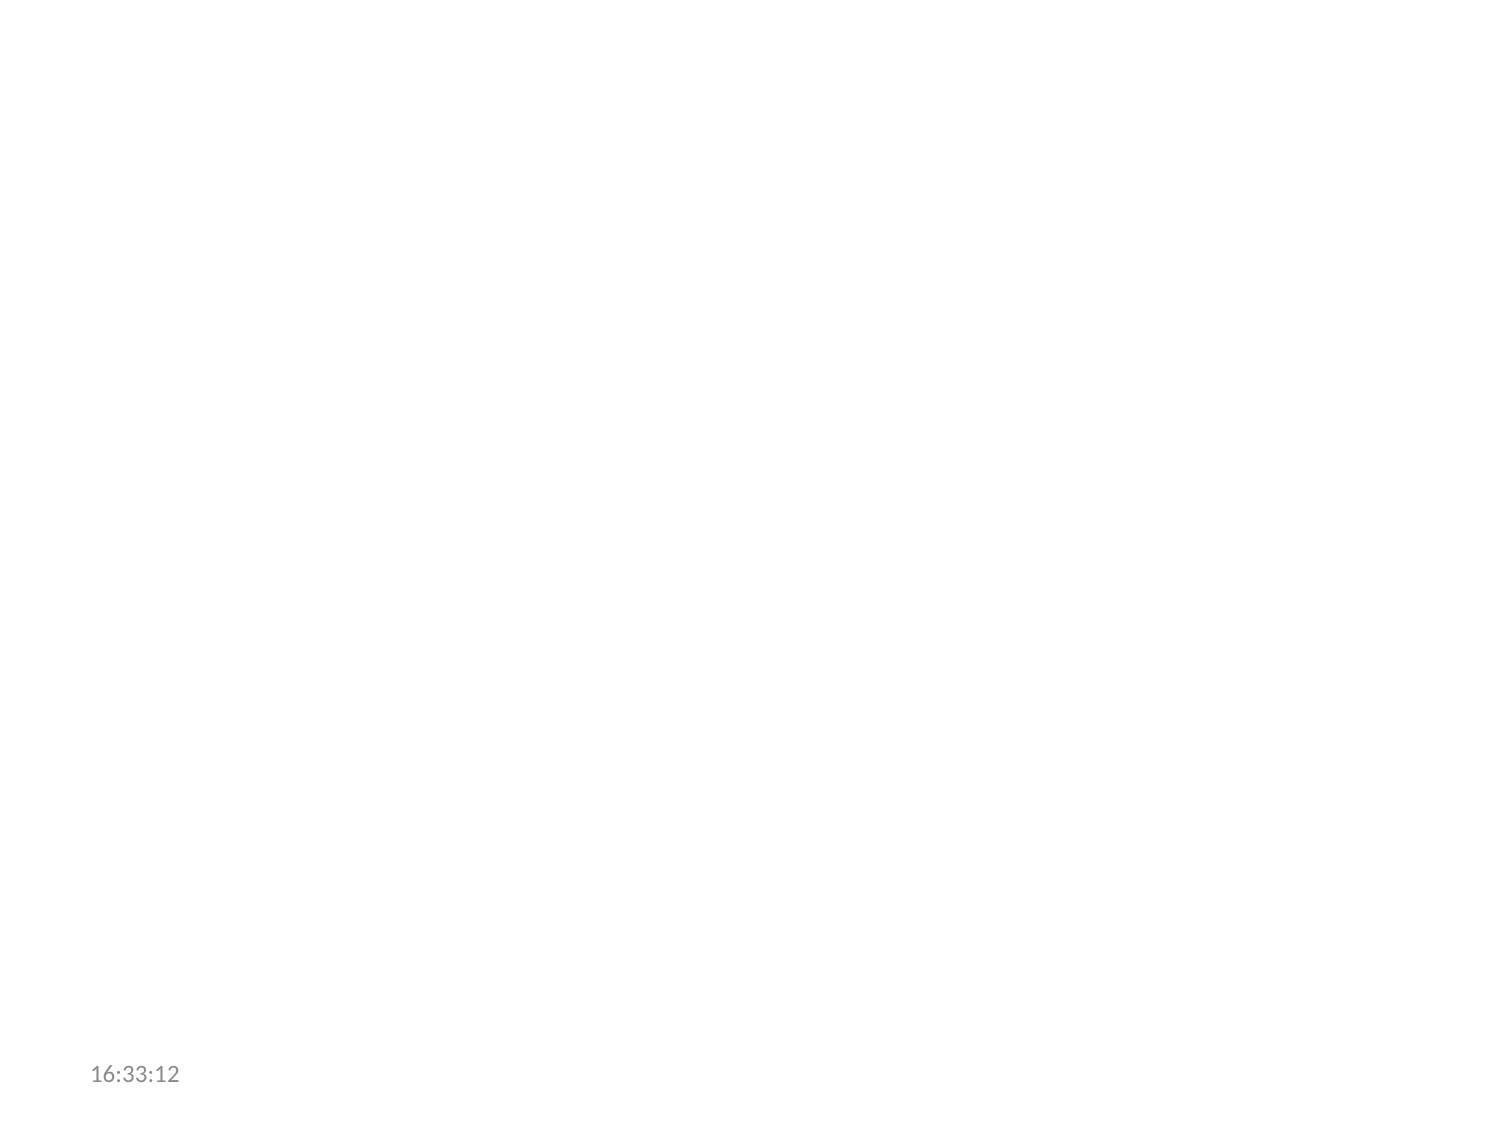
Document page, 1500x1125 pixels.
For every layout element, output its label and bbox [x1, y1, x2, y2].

slide_number [75, 1042, 425, 1103]
